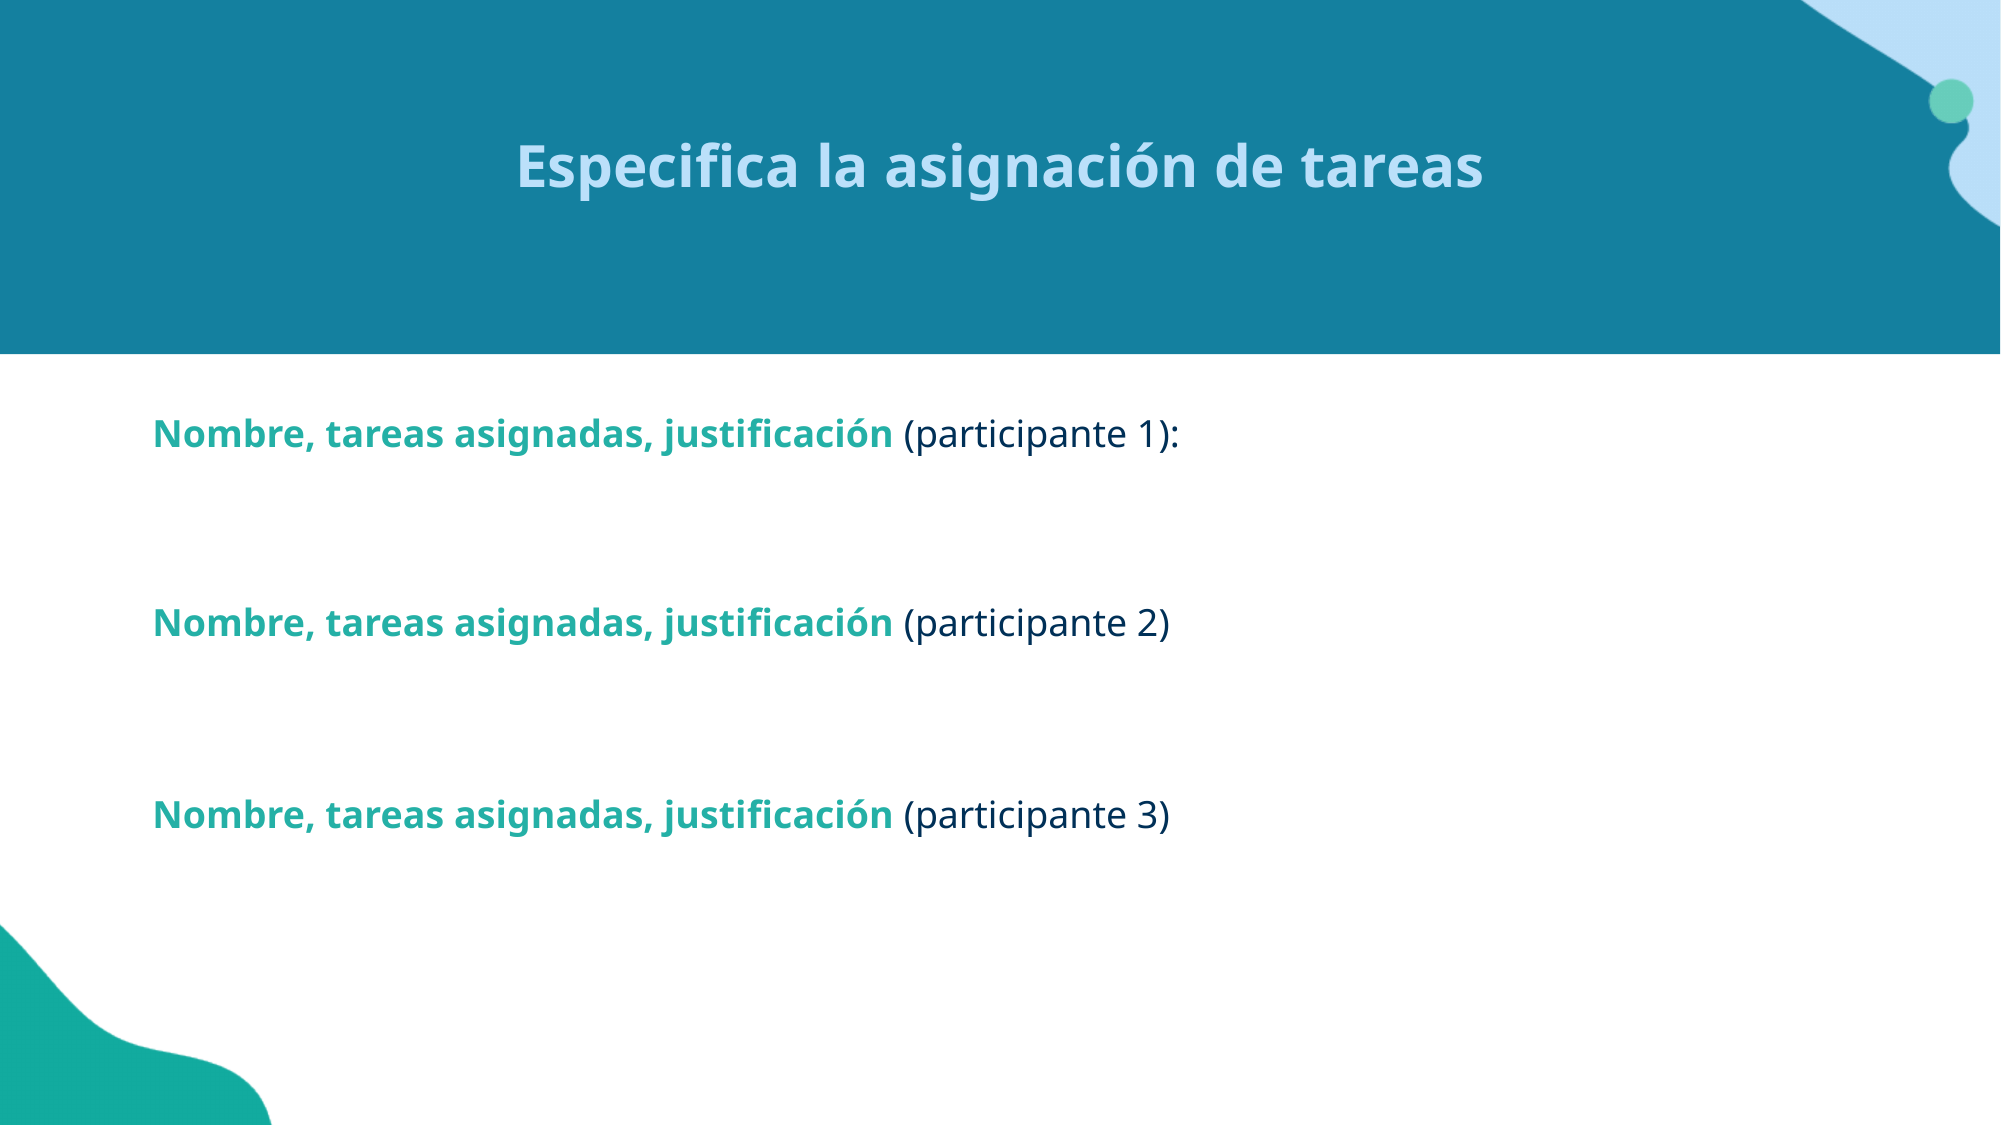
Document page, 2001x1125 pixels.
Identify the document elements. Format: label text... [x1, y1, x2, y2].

list Nombre, tareas asignadas, justificación (participante 3) [137, 788, 1863, 833]
picture [1801, 0, 2000, 226]
title Especifica la asignación de tareas [137, 59, 1863, 278]
list Nombre, tareas asignadas, justificación (participante 2) [137, 596, 1863, 641]
picture [0, 893, 288, 1125]
list Nombre, tareas asignadas, justificación (participante 1): [137, 408, 1331, 453]
